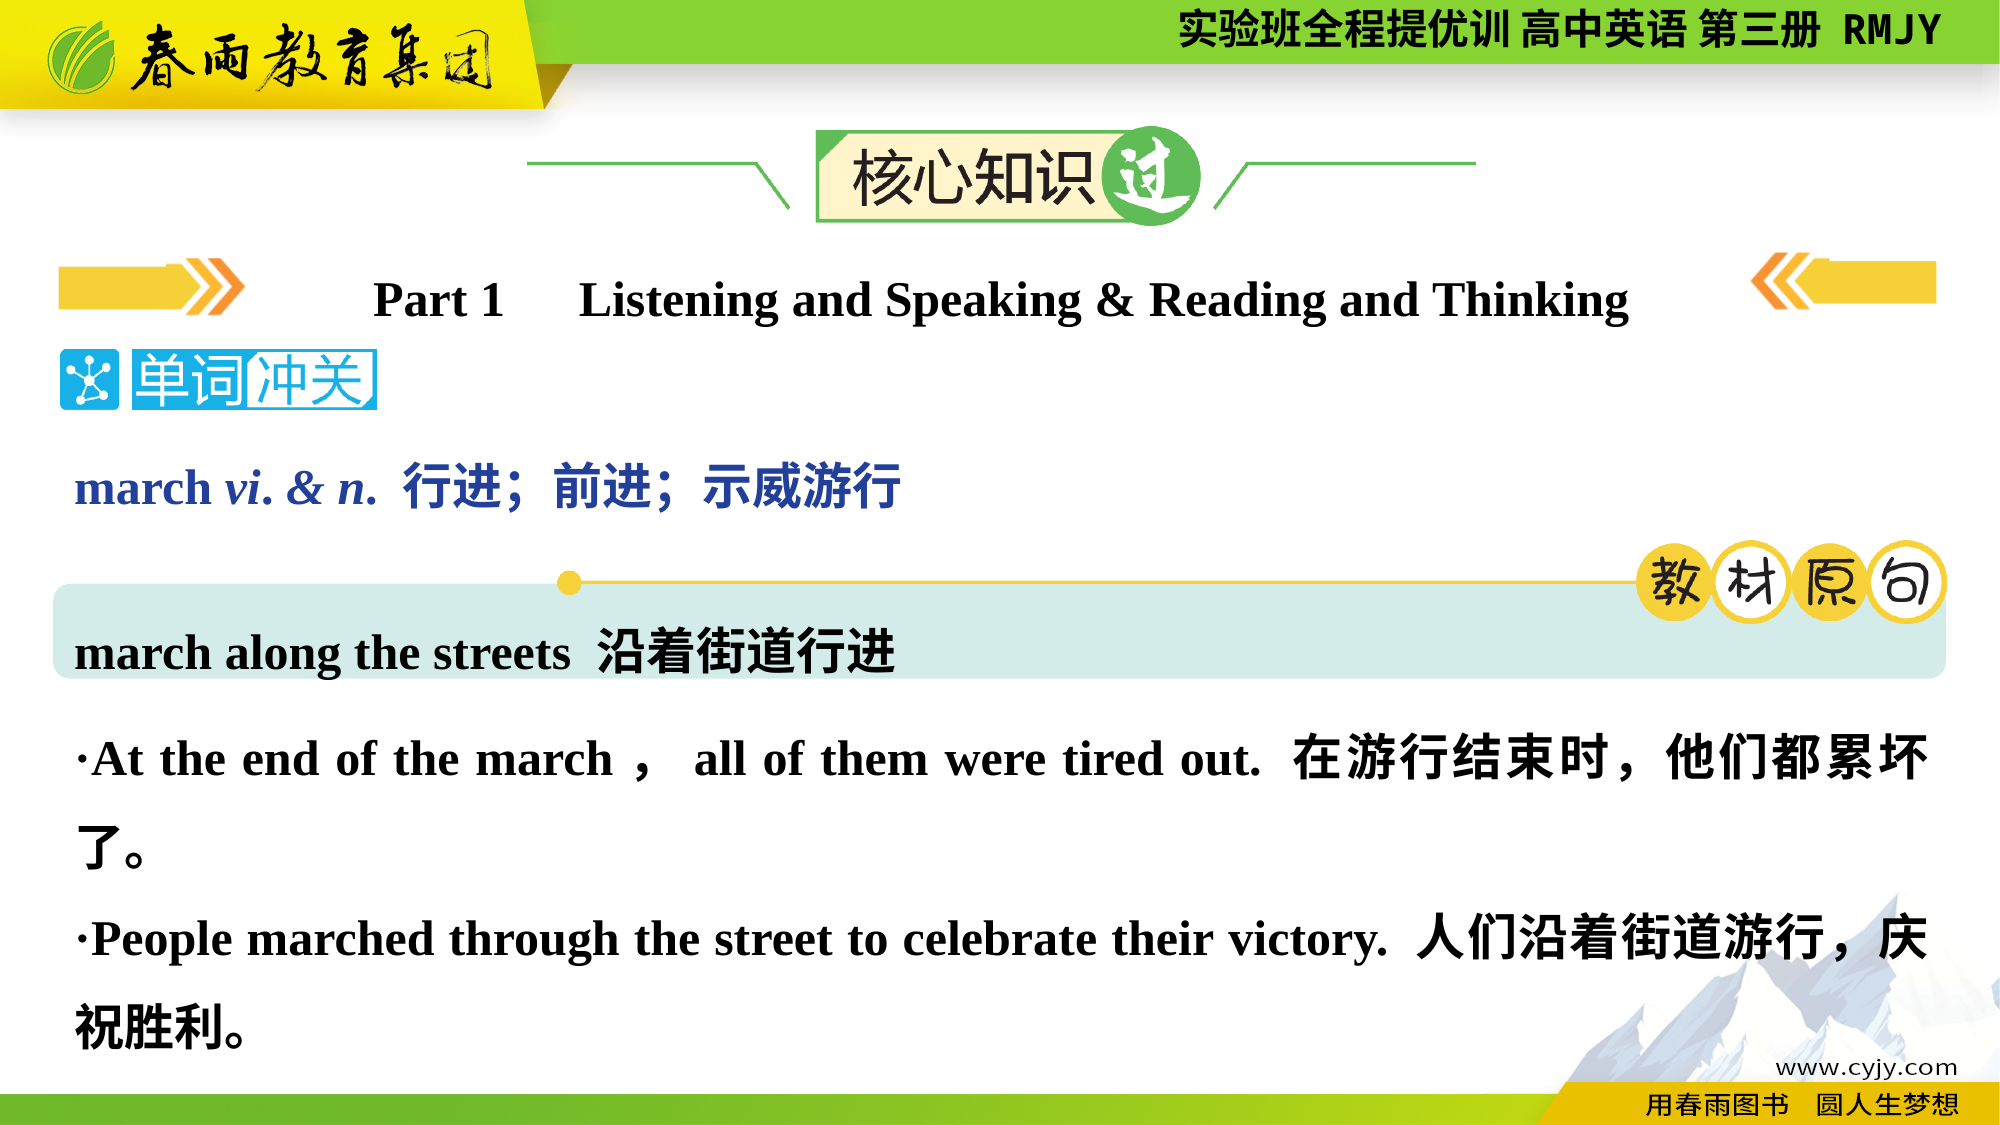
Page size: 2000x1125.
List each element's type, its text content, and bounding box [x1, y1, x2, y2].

list Part 1 Listening and Speaking & Reading and Thinking [59, 228, 1944, 324]
text_box [54, 590, 59, 673]
text_box march vi. & n. 行进；前进；示威游行 [59, 417, 1944, 523]
text_box ·At the end of the march，all of them were tired out. 在游行结束时，他们都累坏了。 ·People marched through the street to celebrate their victory. 人们沿着街道游行，庆祝胜利。 [59, 687, 1944, 1063]
text_box march along the streets 沿着街道行进 [59, 582, 1944, 687]
picture [0, 0, 2000, 1125]
